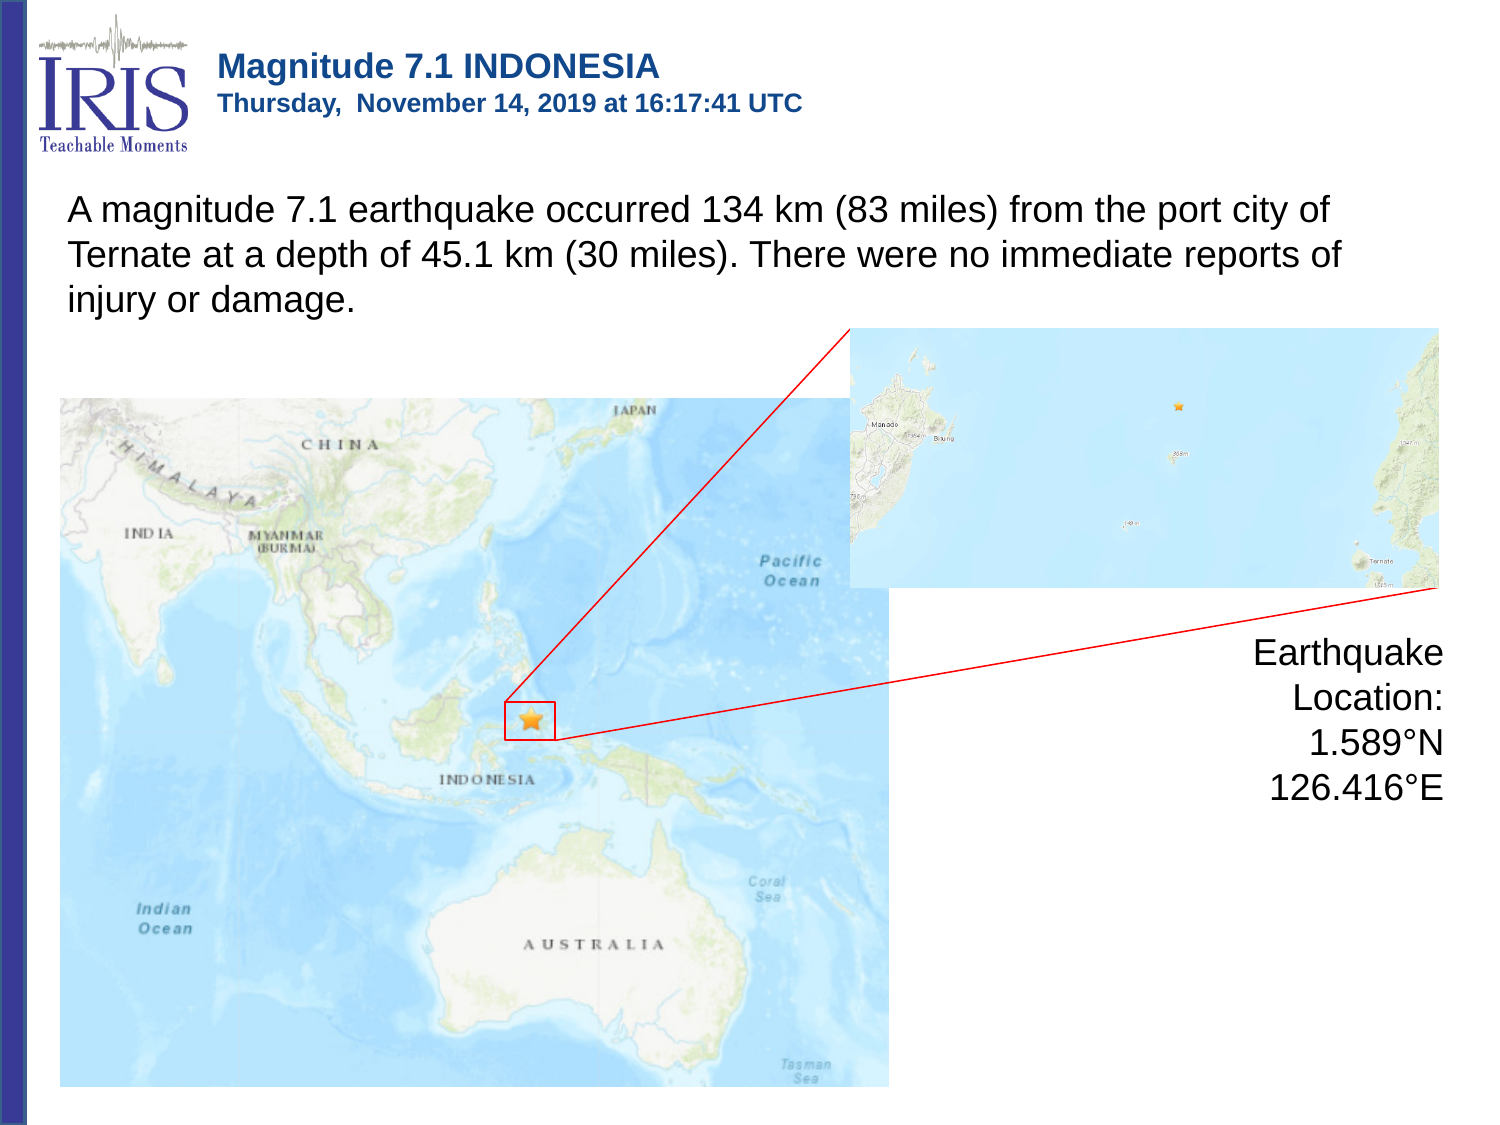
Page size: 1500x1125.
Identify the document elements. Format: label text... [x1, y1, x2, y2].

text_box Earthquake Location: 1.589°N 126.416°E [1108, 620, 1459, 860]
text_box Magnitude 7.1 INDONESIA Thursday, November 14, 2019 at 16:17:41 UTC [202, 0, 1499, 125]
text_box [0, 0, 27, 1125]
picture [849, 328, 1439, 588]
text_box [504, 328, 848, 703]
text_box A magnitude 7.1 earthquake occurred 134 km (83 miles) from the port city of Ternate at a depth of 45.1 km (30 miles). There were no immediate reports of injury or damage. [52, 177, 1438, 328]
picture [39, 12, 188, 165]
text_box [554, 587, 1439, 741]
picture [59, 398, 889, 1087]
